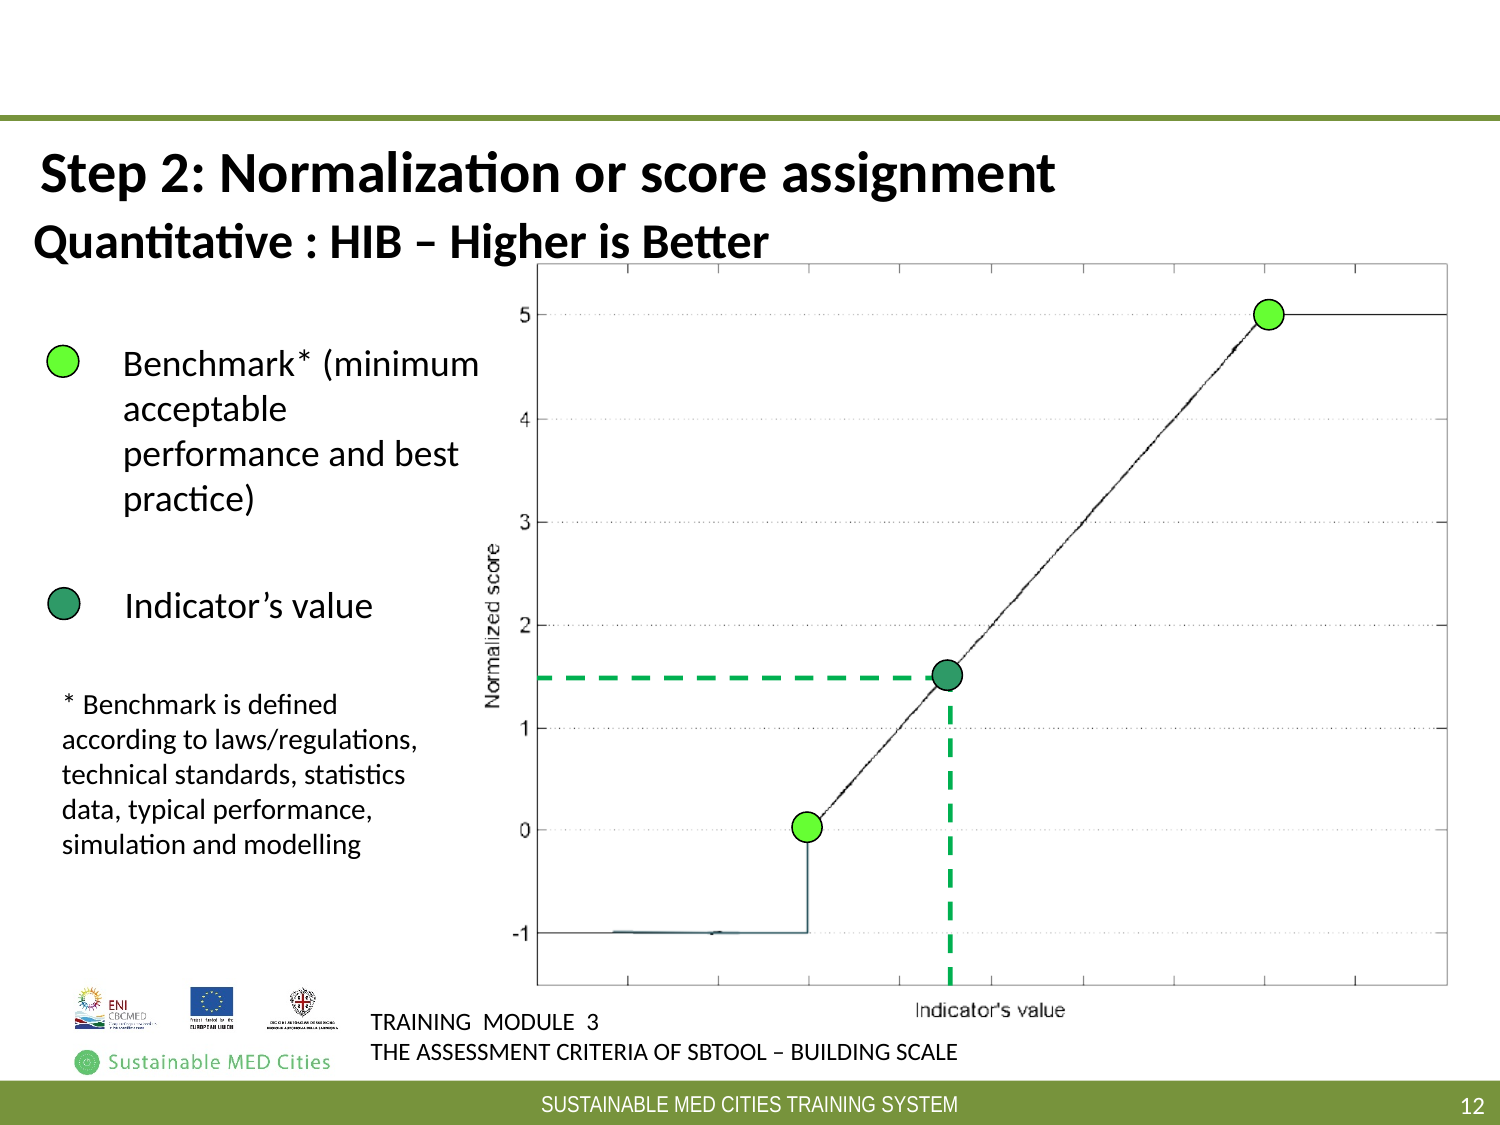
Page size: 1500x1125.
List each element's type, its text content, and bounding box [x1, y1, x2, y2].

text_box Benchmark* (minimum acceptable performance and best practice) [108, 331, 467, 527]
text_box Indicator’s value [109, 573, 395, 634]
text_box Step 2: Normalization or score assignment [25, 126, 1073, 212]
text_box * Benchmark is defined according to laws/regulations, technical standards, statistics data, typical performance, simulation and modelling [47, 678, 467, 868]
text_box [47, 345, 79, 378]
picture [62, 978, 356, 1080]
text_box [472, 252, 1469, 1026]
text_box [48, 587, 80, 620]
text_box Quantitative : HIB – Higher is Better [18, 201, 933, 276]
slide_number 12 [1399, 1074, 1500, 1125]
